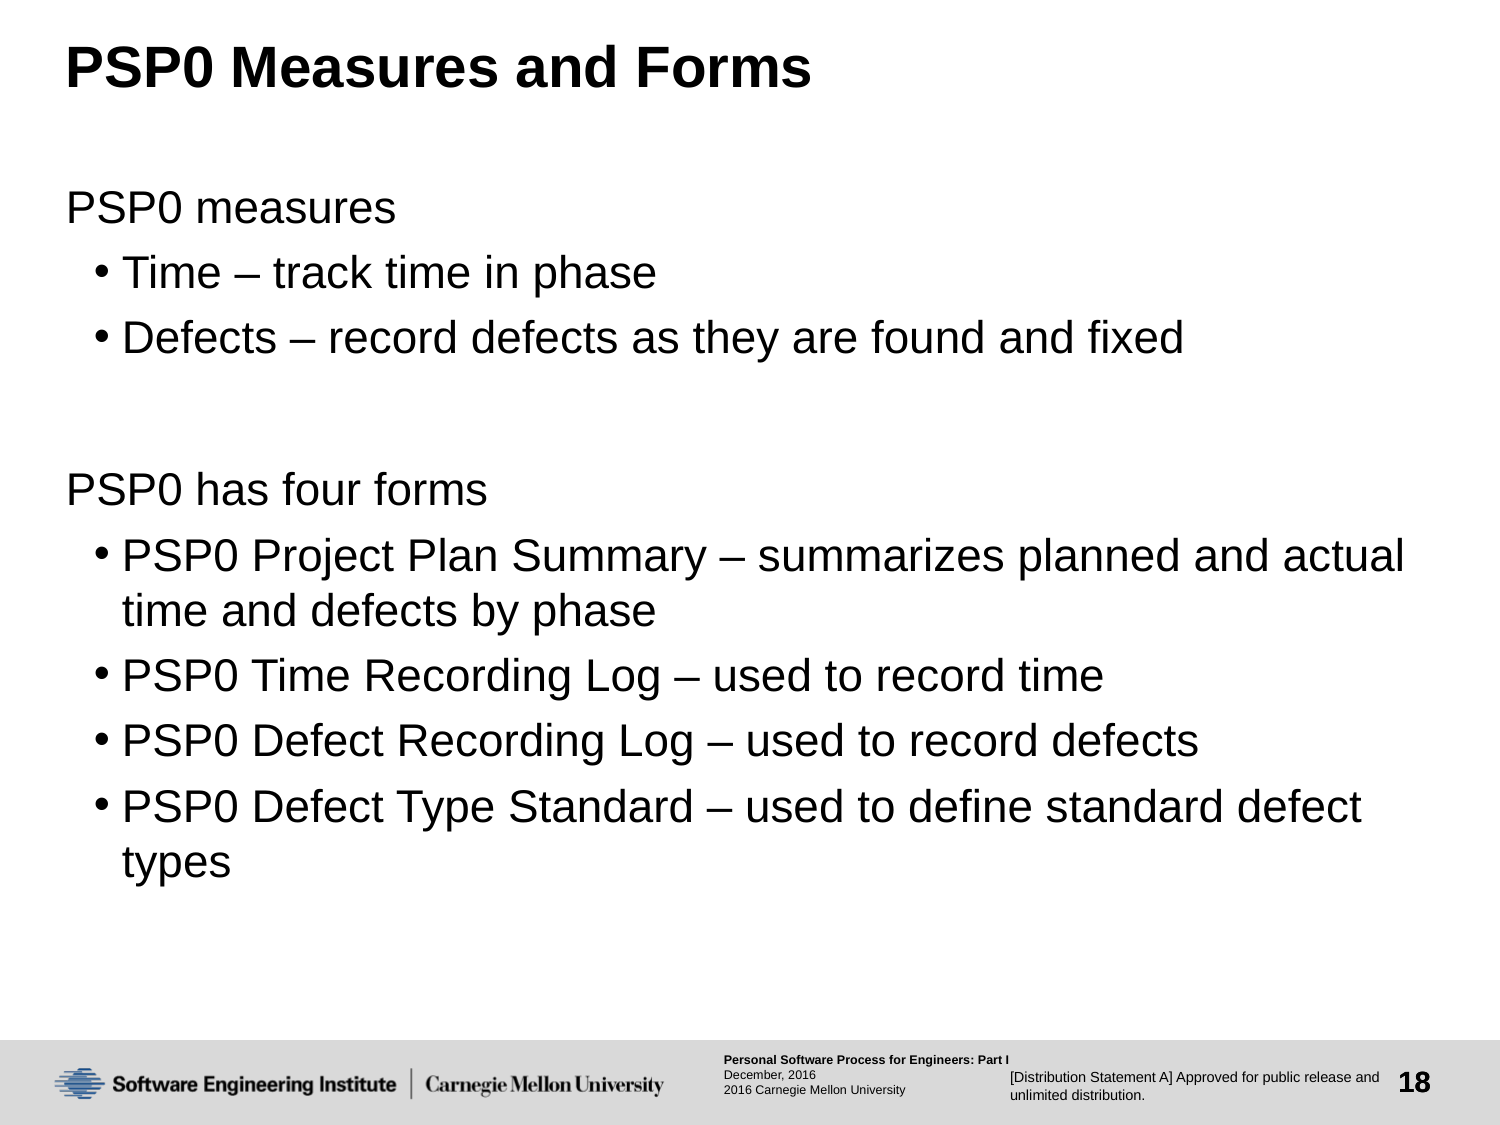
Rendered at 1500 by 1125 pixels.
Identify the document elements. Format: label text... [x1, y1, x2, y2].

picture [46, 1061, 673, 1104]
list PSP0 measures Time – track time in phase Defects – record defects as they are found and fixed PSP0 has four forms PSP0 Project Plan Summary – summarizes planned and actual time and defects by phase PSP0 Time Recording Log – used to record time PSP0 Defect Recording Log – used to record defects PSP0 Defect Type Standard – used to define standard defect types [65, 177, 1431, 1000]
title PSP0 Measures and Forms [65, 37, 1313, 148]
